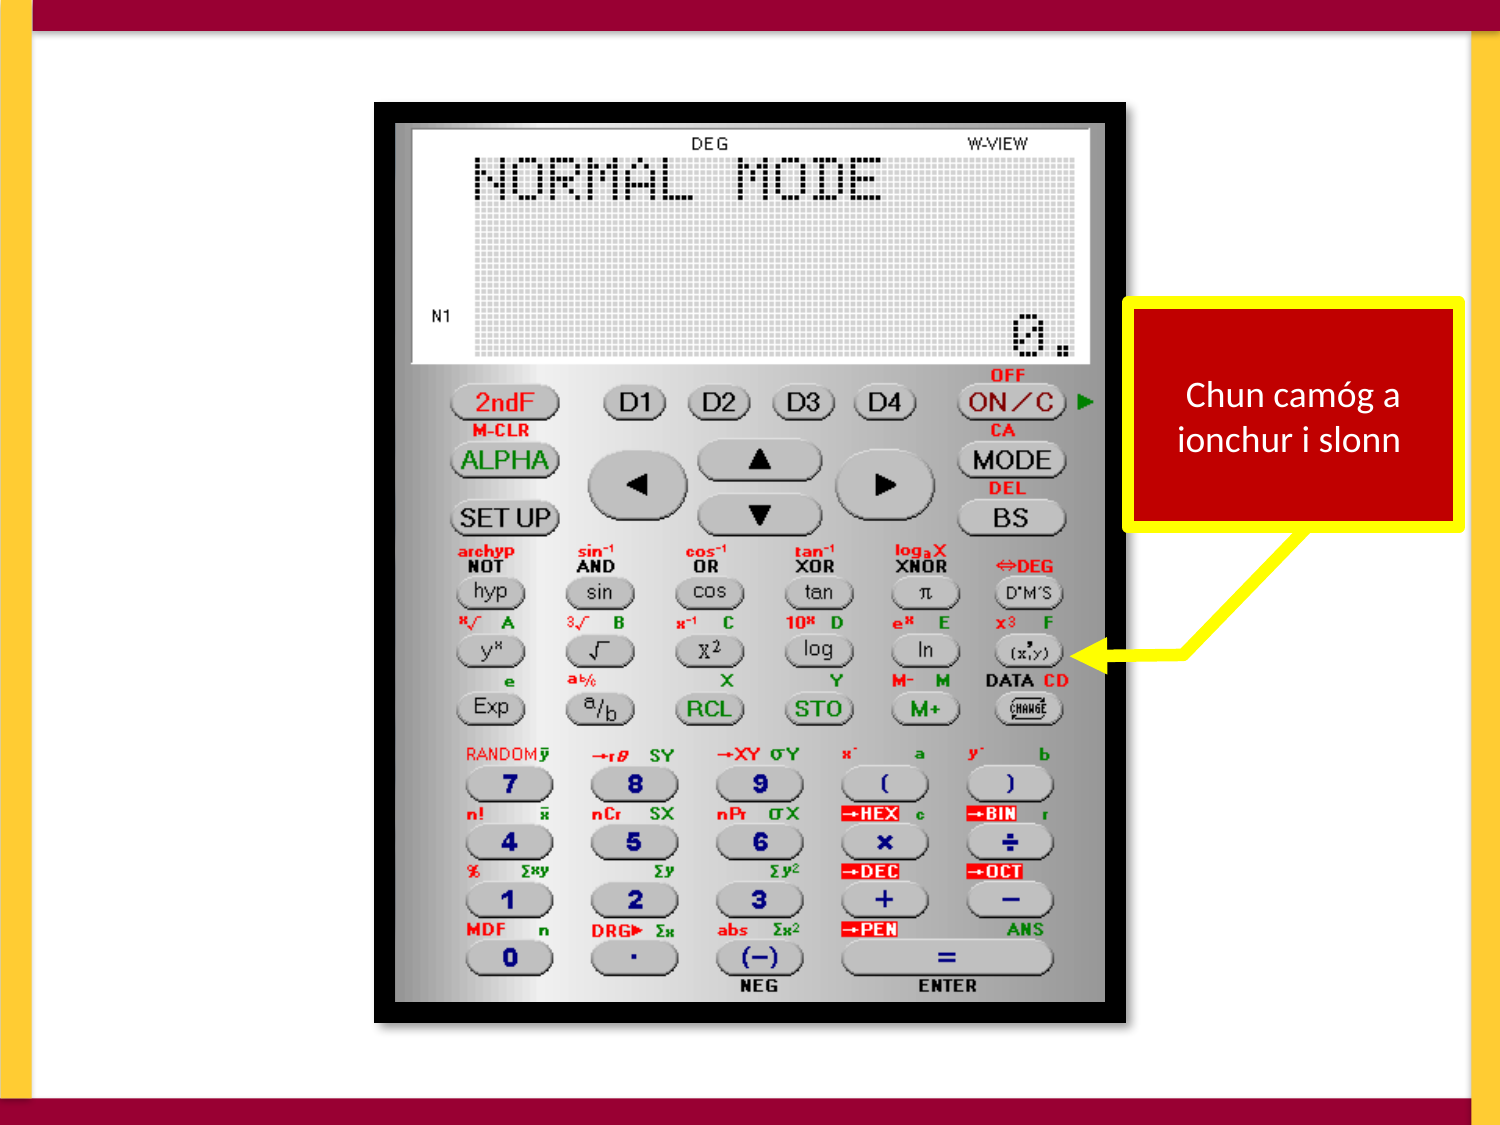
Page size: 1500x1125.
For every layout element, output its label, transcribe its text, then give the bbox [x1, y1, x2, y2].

picture [395, 123, 1105, 1002]
text_box Chun camóg a ionchur i slonn [1069, 301, 1461, 663]
